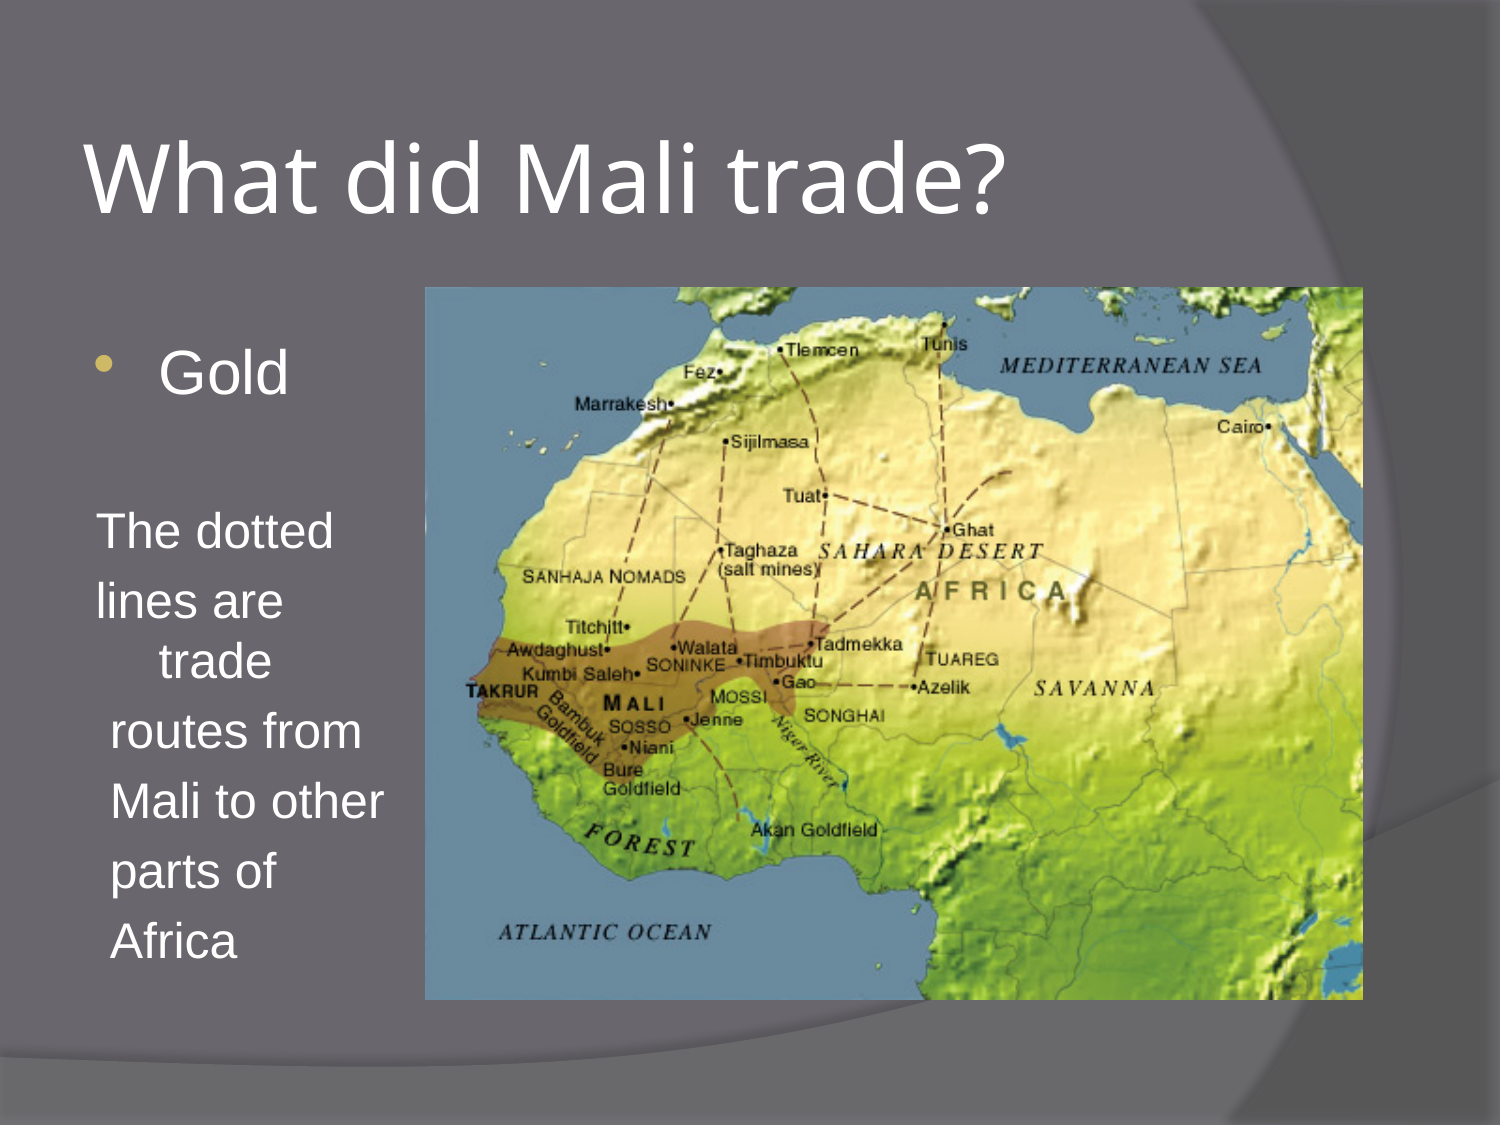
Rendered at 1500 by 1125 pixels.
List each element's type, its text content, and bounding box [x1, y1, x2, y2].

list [424, 287, 1363, 1000]
list Gold The dotted lines are trade routes from Mali to other parts of Africa [75, 324, 415, 1000]
title What did Mali trade? [75, 62, 1425, 288]
